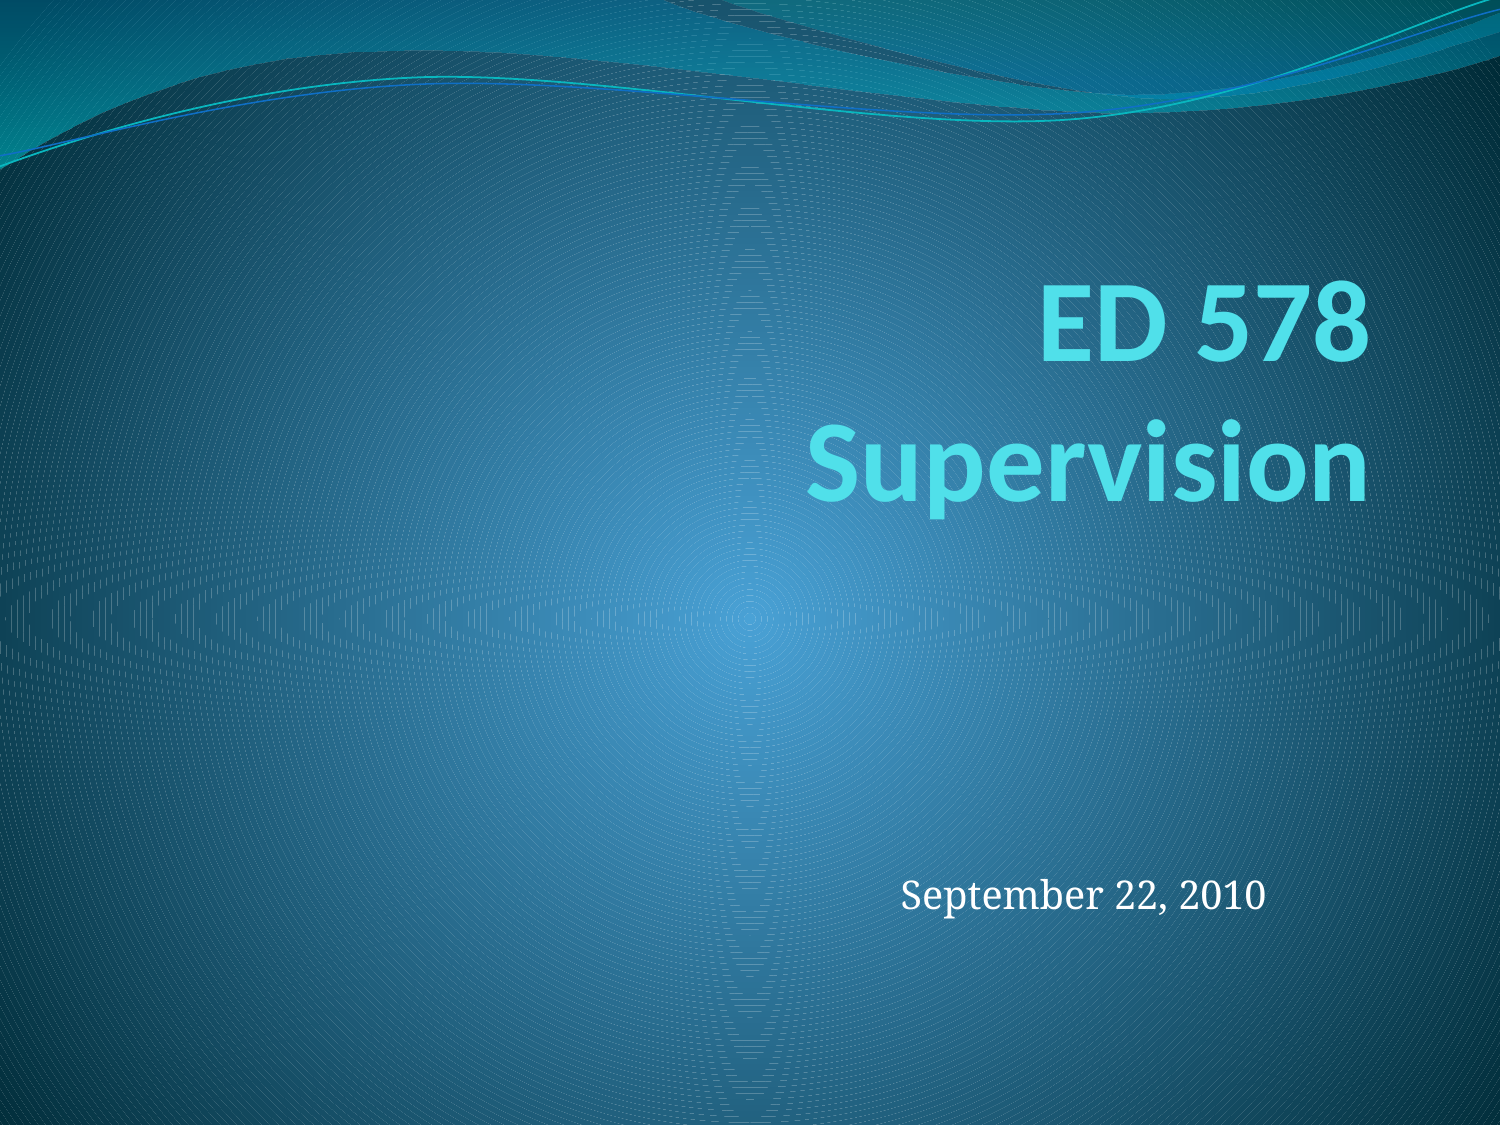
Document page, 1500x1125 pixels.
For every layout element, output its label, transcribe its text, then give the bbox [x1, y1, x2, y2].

subtitle September 22, 2010 [225, 862, 1275, 925]
title ED 578 Supervision [87, 224, 1376, 525]
